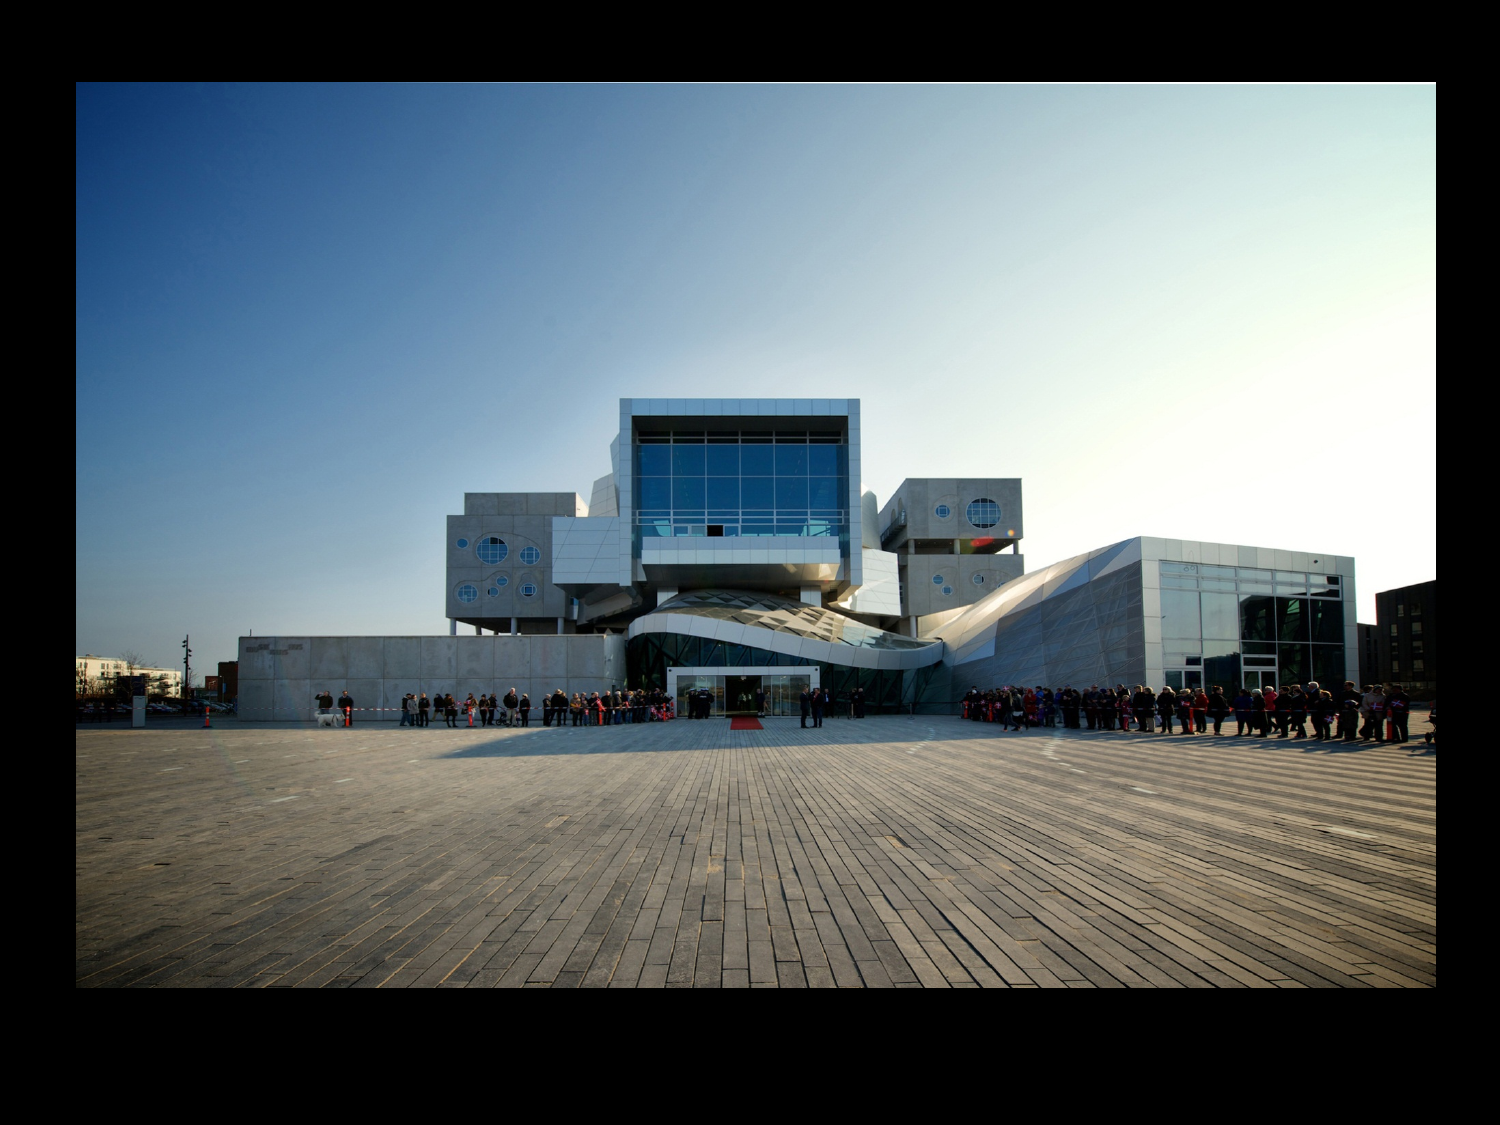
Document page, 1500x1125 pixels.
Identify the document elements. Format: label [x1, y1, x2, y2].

picture [76, 82, 1436, 989]
